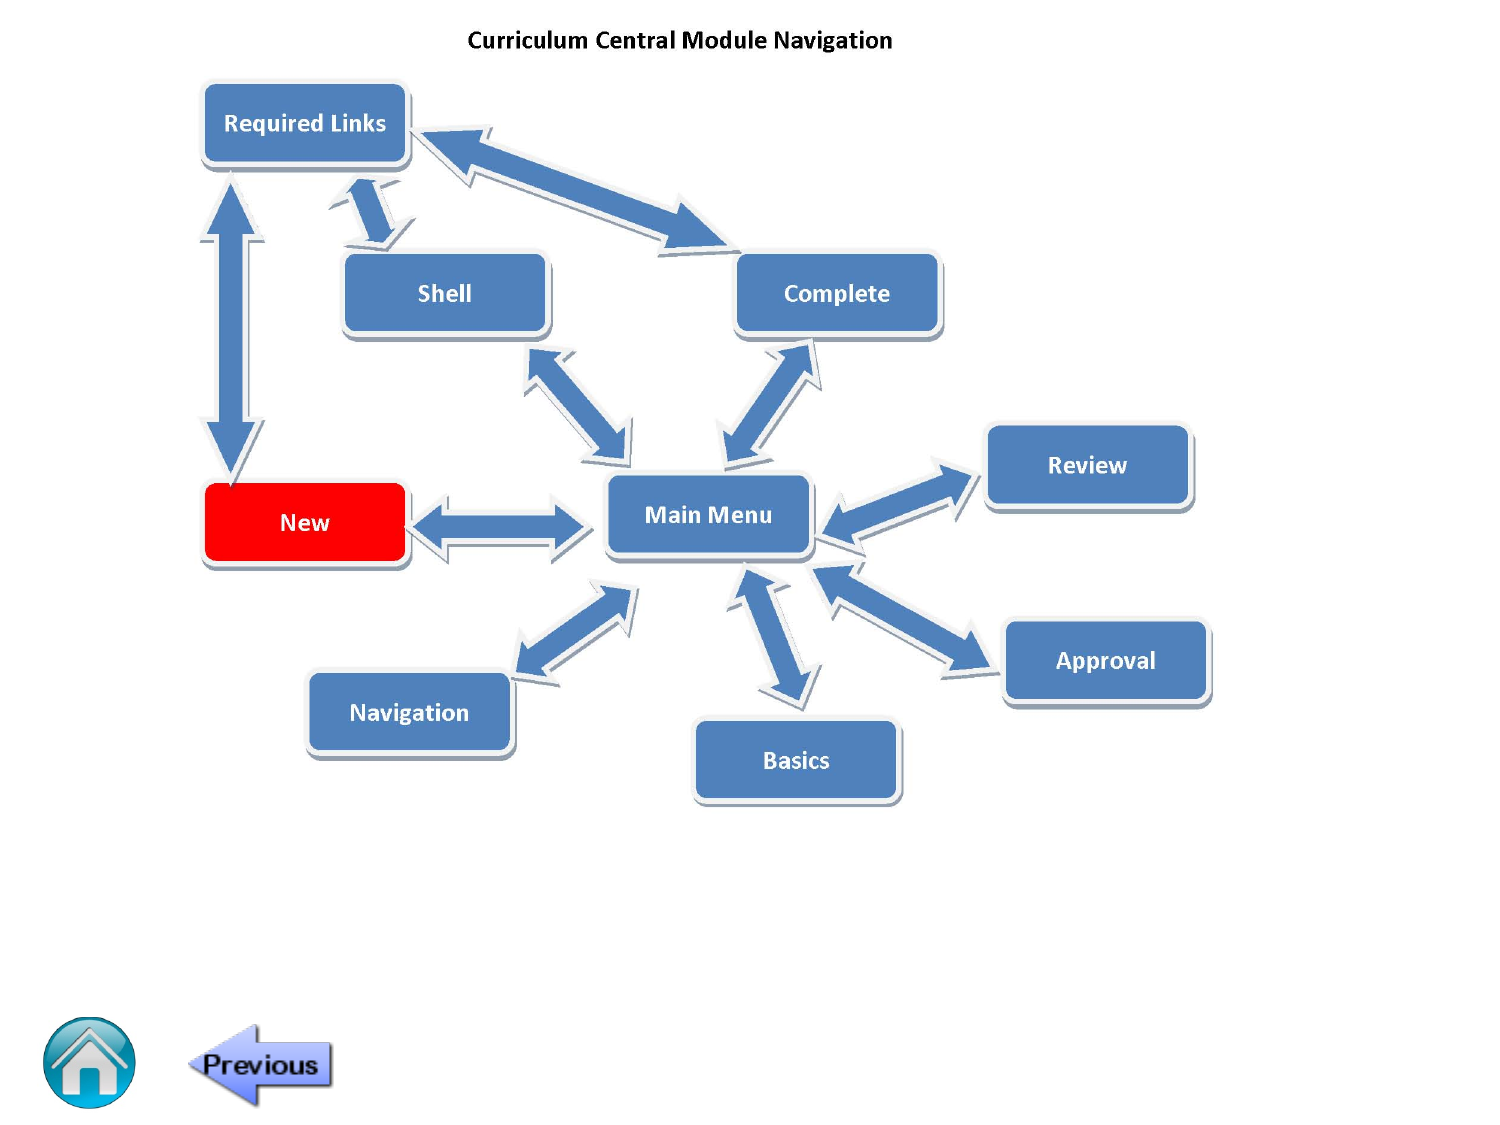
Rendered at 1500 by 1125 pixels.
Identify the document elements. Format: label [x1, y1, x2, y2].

picture [21, 0, 1338, 1113]
picture [187, 1023, 338, 1113]
